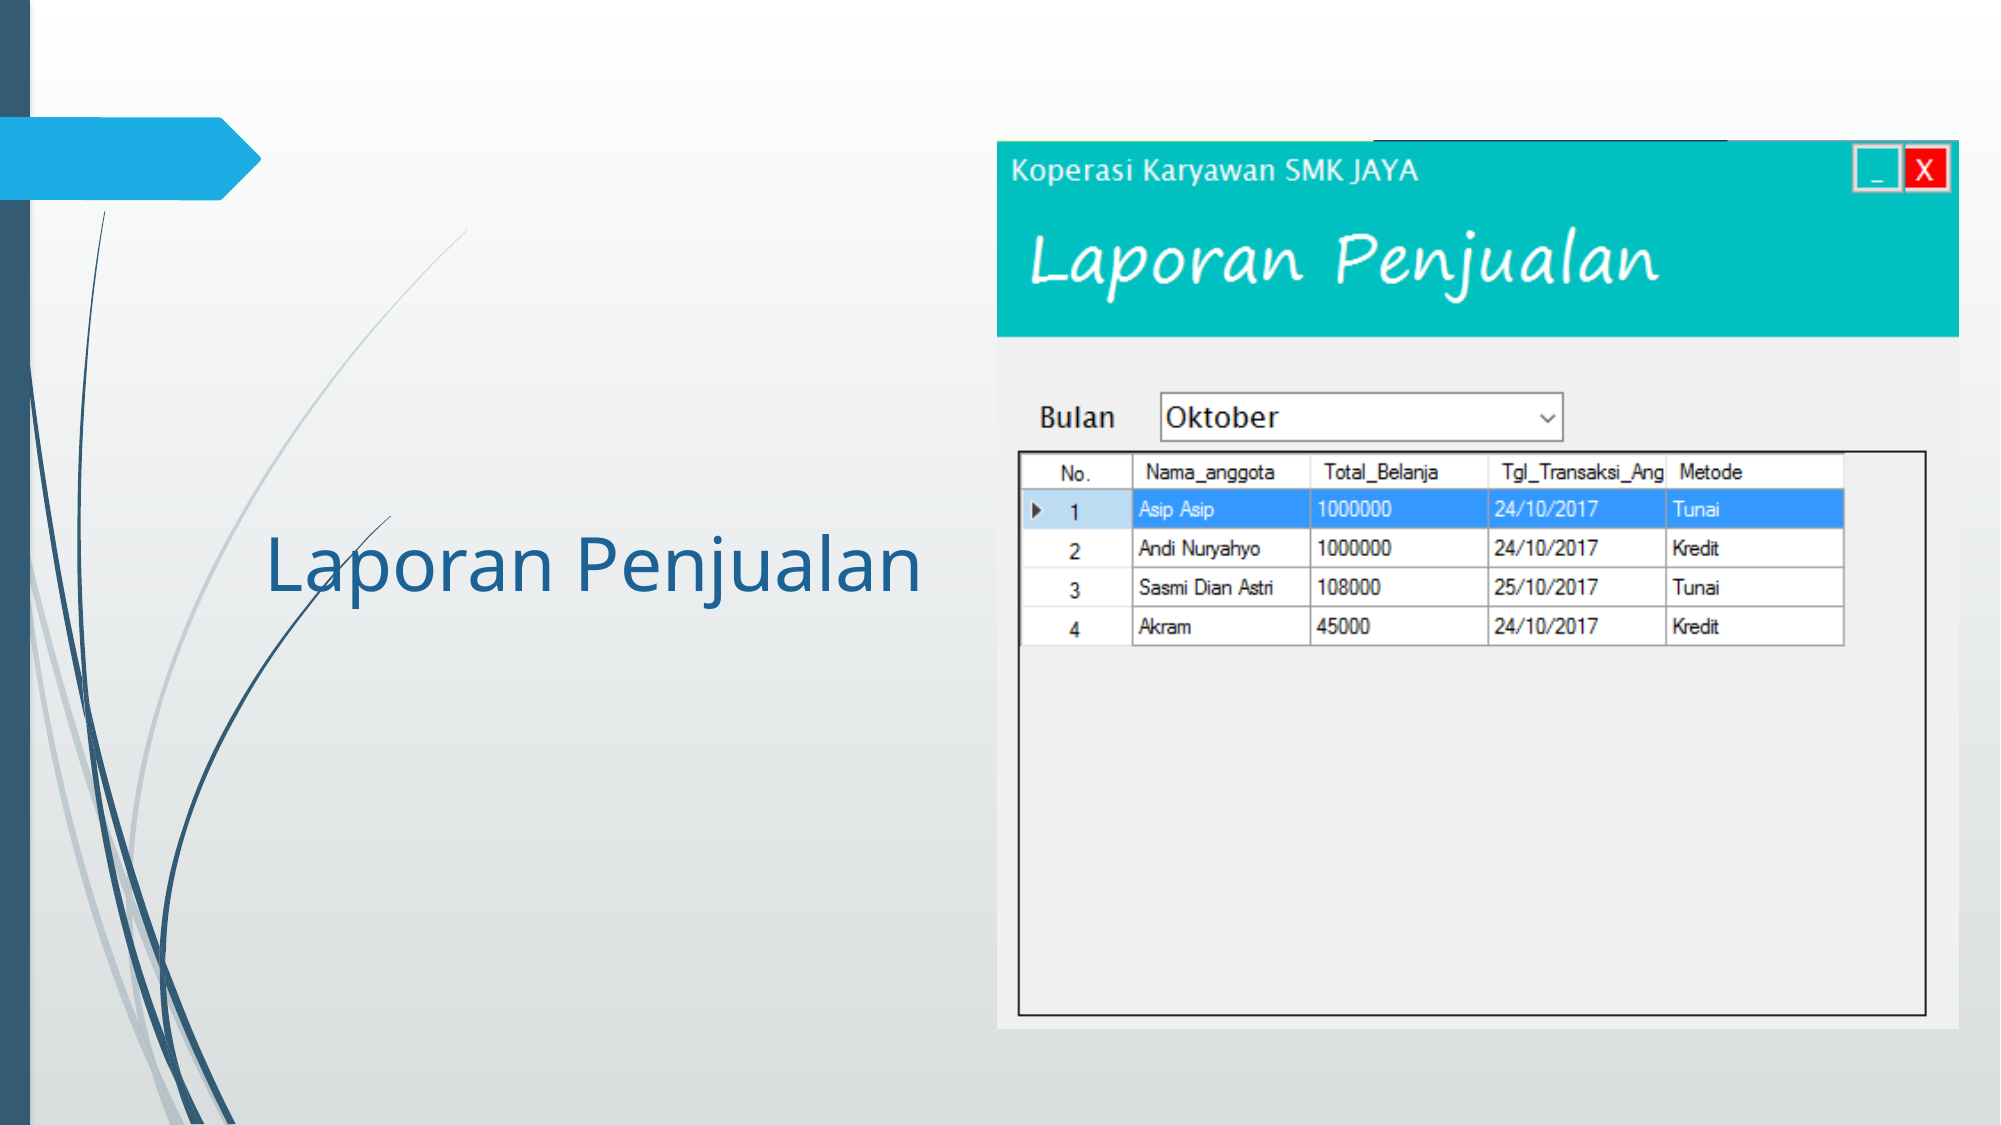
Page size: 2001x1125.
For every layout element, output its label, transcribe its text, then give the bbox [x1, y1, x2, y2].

title Laporan Penjualan [249, 509, 992, 720]
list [996, 140, 1959, 1030]
